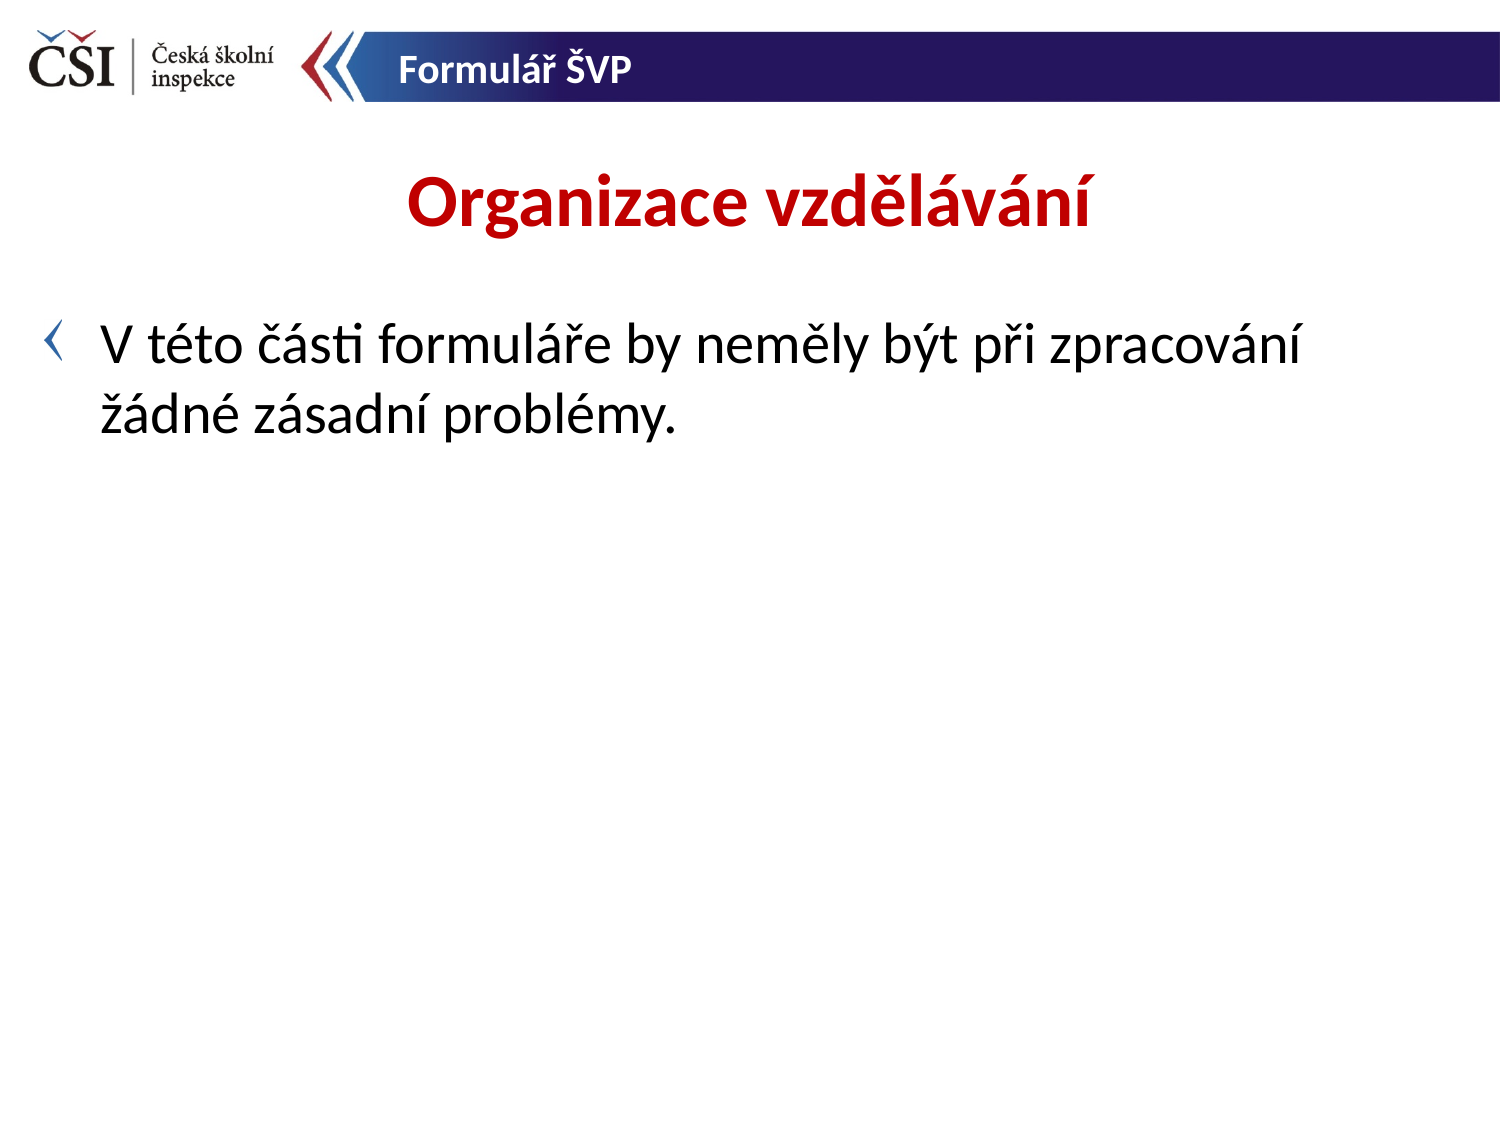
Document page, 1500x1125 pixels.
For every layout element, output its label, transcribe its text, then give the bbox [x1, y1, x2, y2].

list Organizace vzdělávání [29, 125, 1471, 268]
text_box Formulář ŠVP [383, 33, 901, 100]
picture [44, 319, 62, 361]
picture [29, 30, 1500, 102]
list V této části formuláře by neměly být při zpracování žádné zásadní problémy. [29, 297, 1471, 1094]
